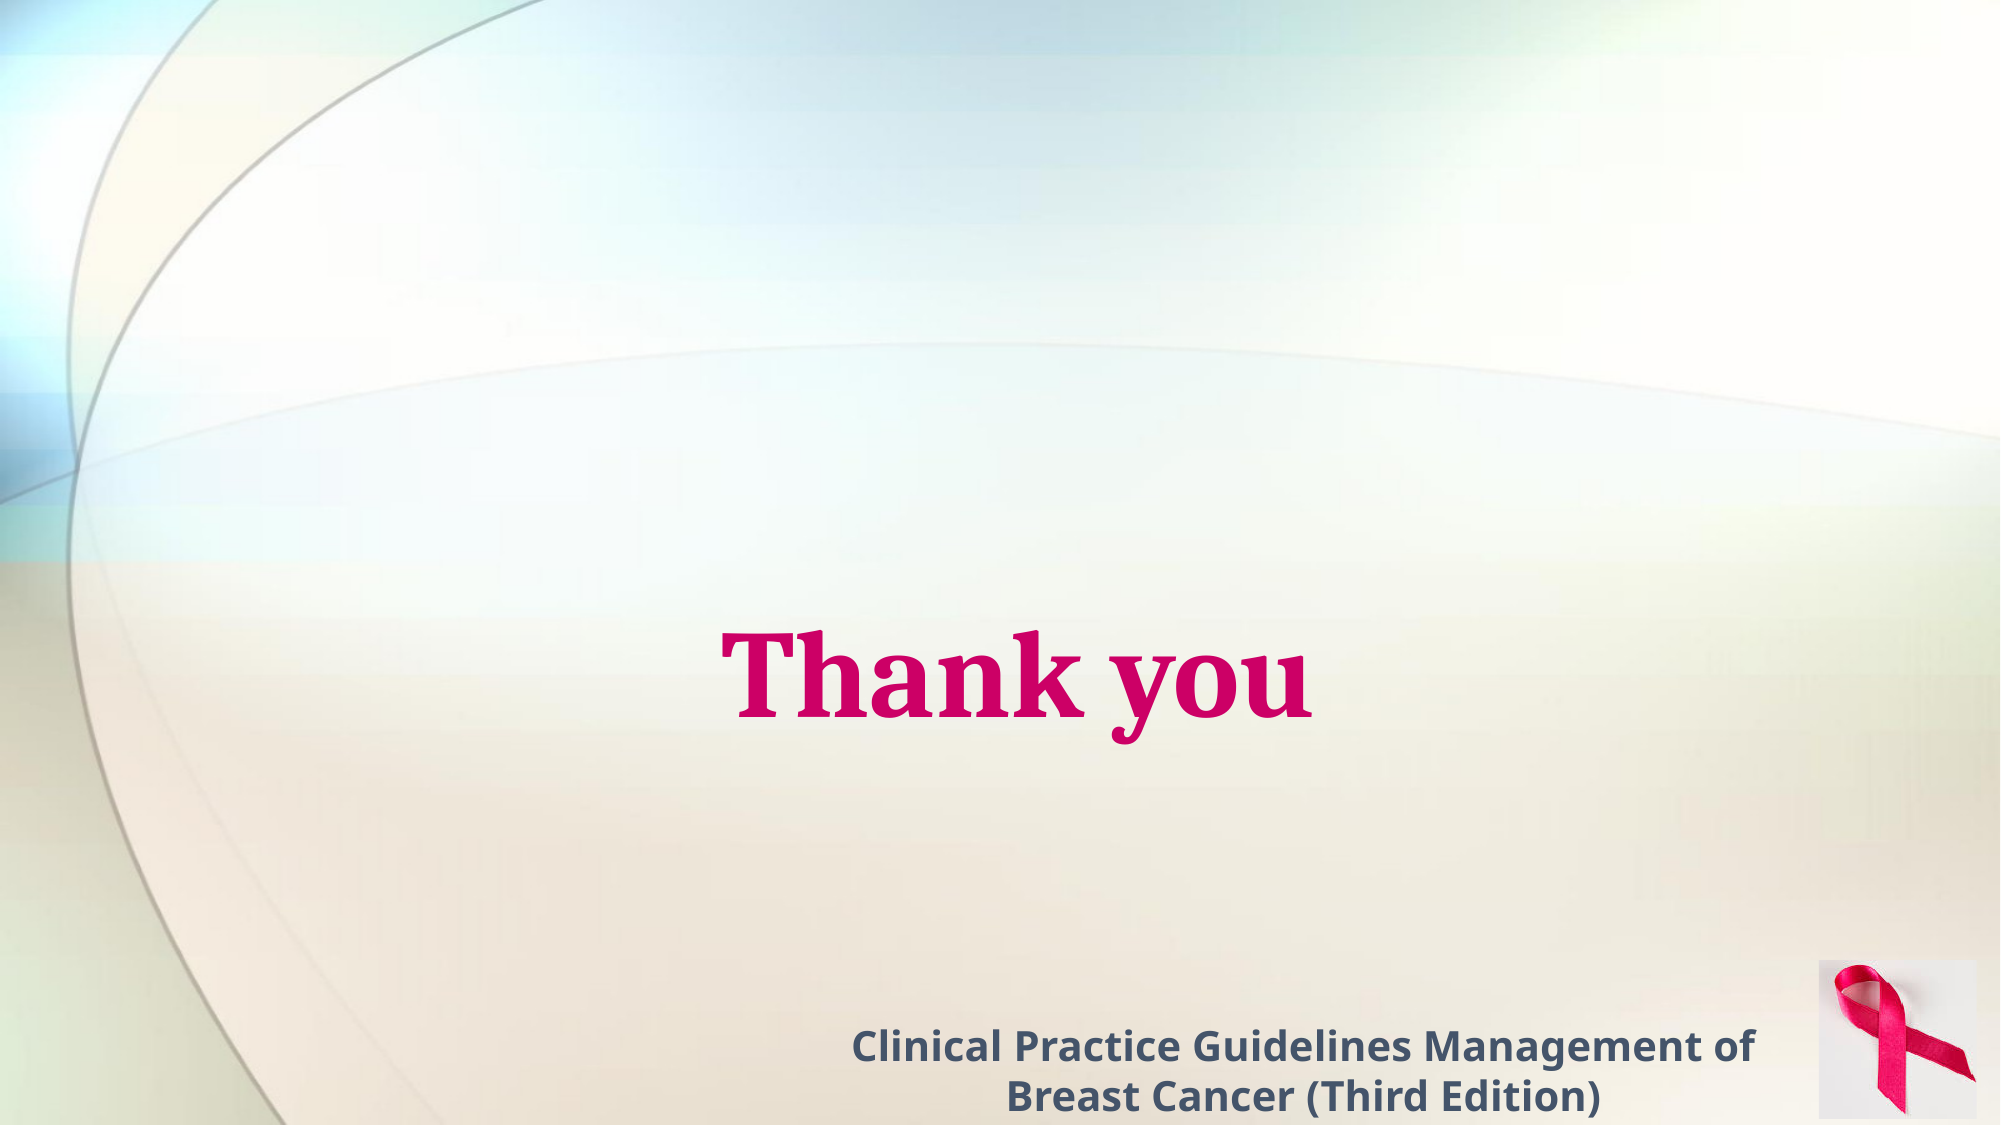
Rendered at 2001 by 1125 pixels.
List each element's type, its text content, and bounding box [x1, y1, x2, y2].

title Thank you [203, 280, 1862, 750]
slide_number 16 [1325, 1042, 1809, 1103]
text_box Clinical Practice Guidelines Management of Breast Cancer (Third Edition) [788, 1011, 1819, 1125]
picture [0, 0, 2001, 1125]
